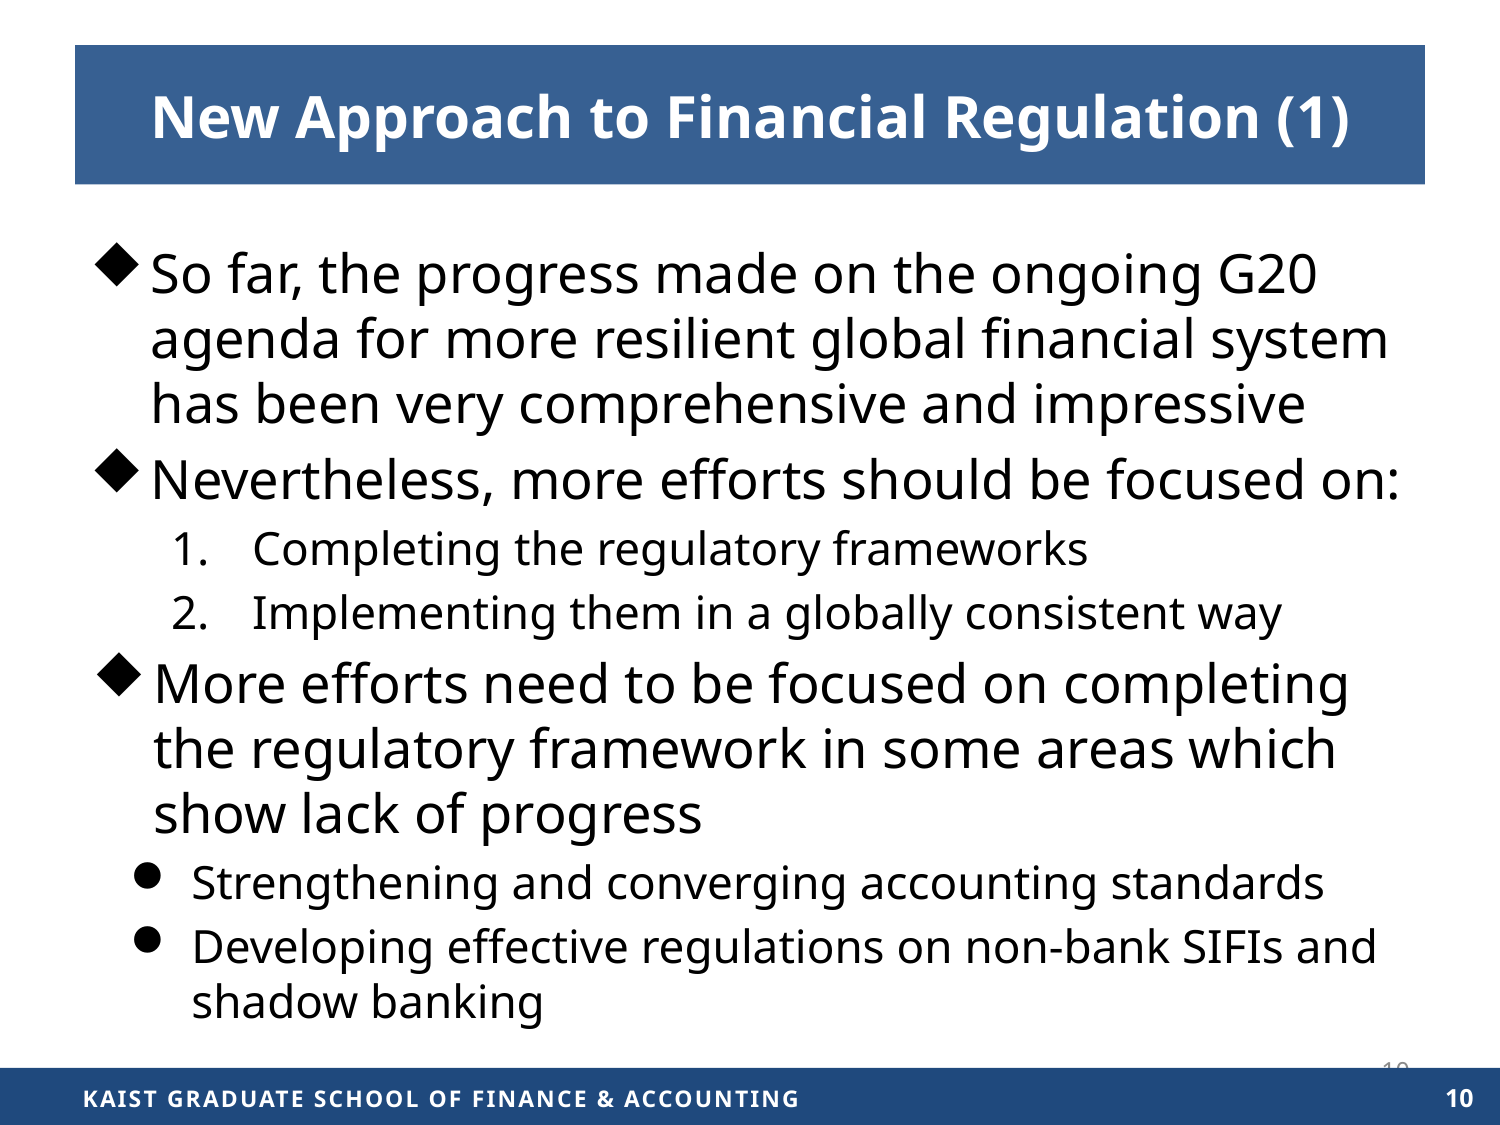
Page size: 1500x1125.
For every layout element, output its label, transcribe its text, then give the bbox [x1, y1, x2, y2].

slide_number 10 [1074, 1042, 1425, 1103]
list So far, the progress made on the ongoing G20 agenda for more resilient global financial system has been very comprehensive and impressive Nevertheless, more efforts should be focused on: Completing the regulatory frameworks Implementing them in a globally consistent way More efforts need to be focused on completing the regulatory framework in some areas which show lack of progress Strengthening and converging accounting standards Developing effective regulations on non-bank SIFIs and shadow banking [75, 231, 1425, 1047]
title New Approach to Financial Regulation (1) [75, 45, 1425, 185]
